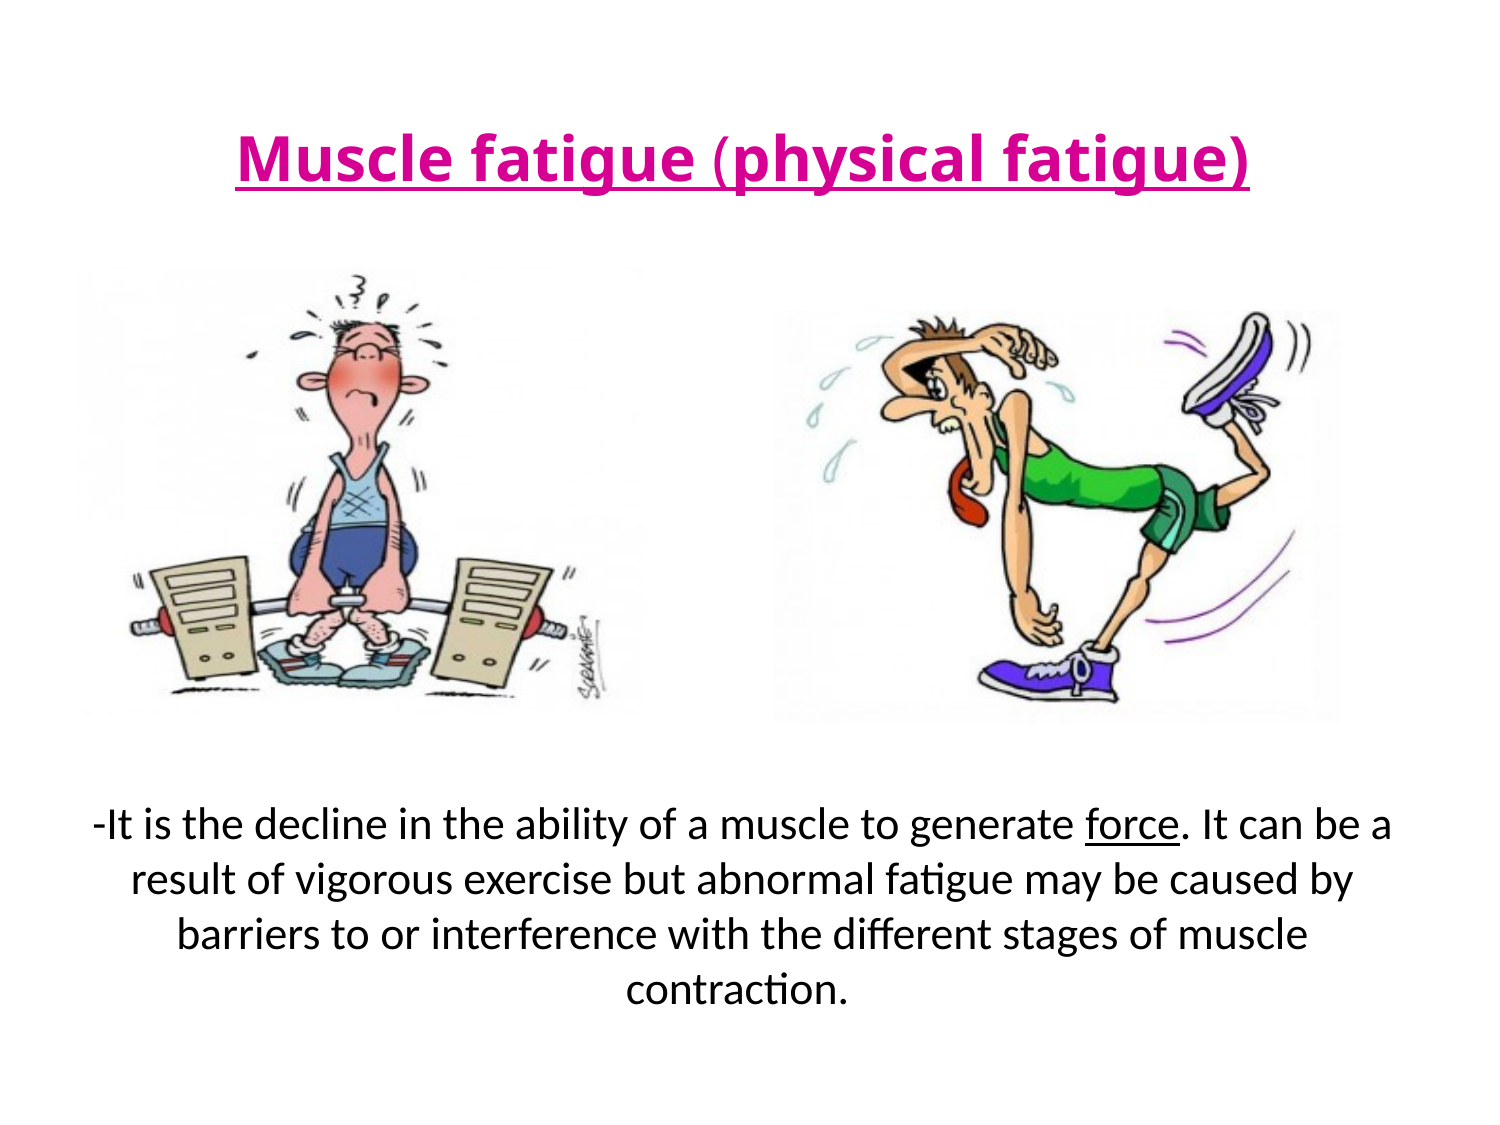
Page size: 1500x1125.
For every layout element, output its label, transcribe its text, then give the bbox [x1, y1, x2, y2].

text_box Muscle fatigue (physical fatigue) -It is the decline in the ability of a muscle to generate force. It can be a result of vigorous exercise but abnormal fatigue may be caused by barriers to or interference with the different stages of muscle contraction. [50, 37, 1436, 1125]
picture [76, 266, 644, 717]
picture [773, 310, 1341, 724]
